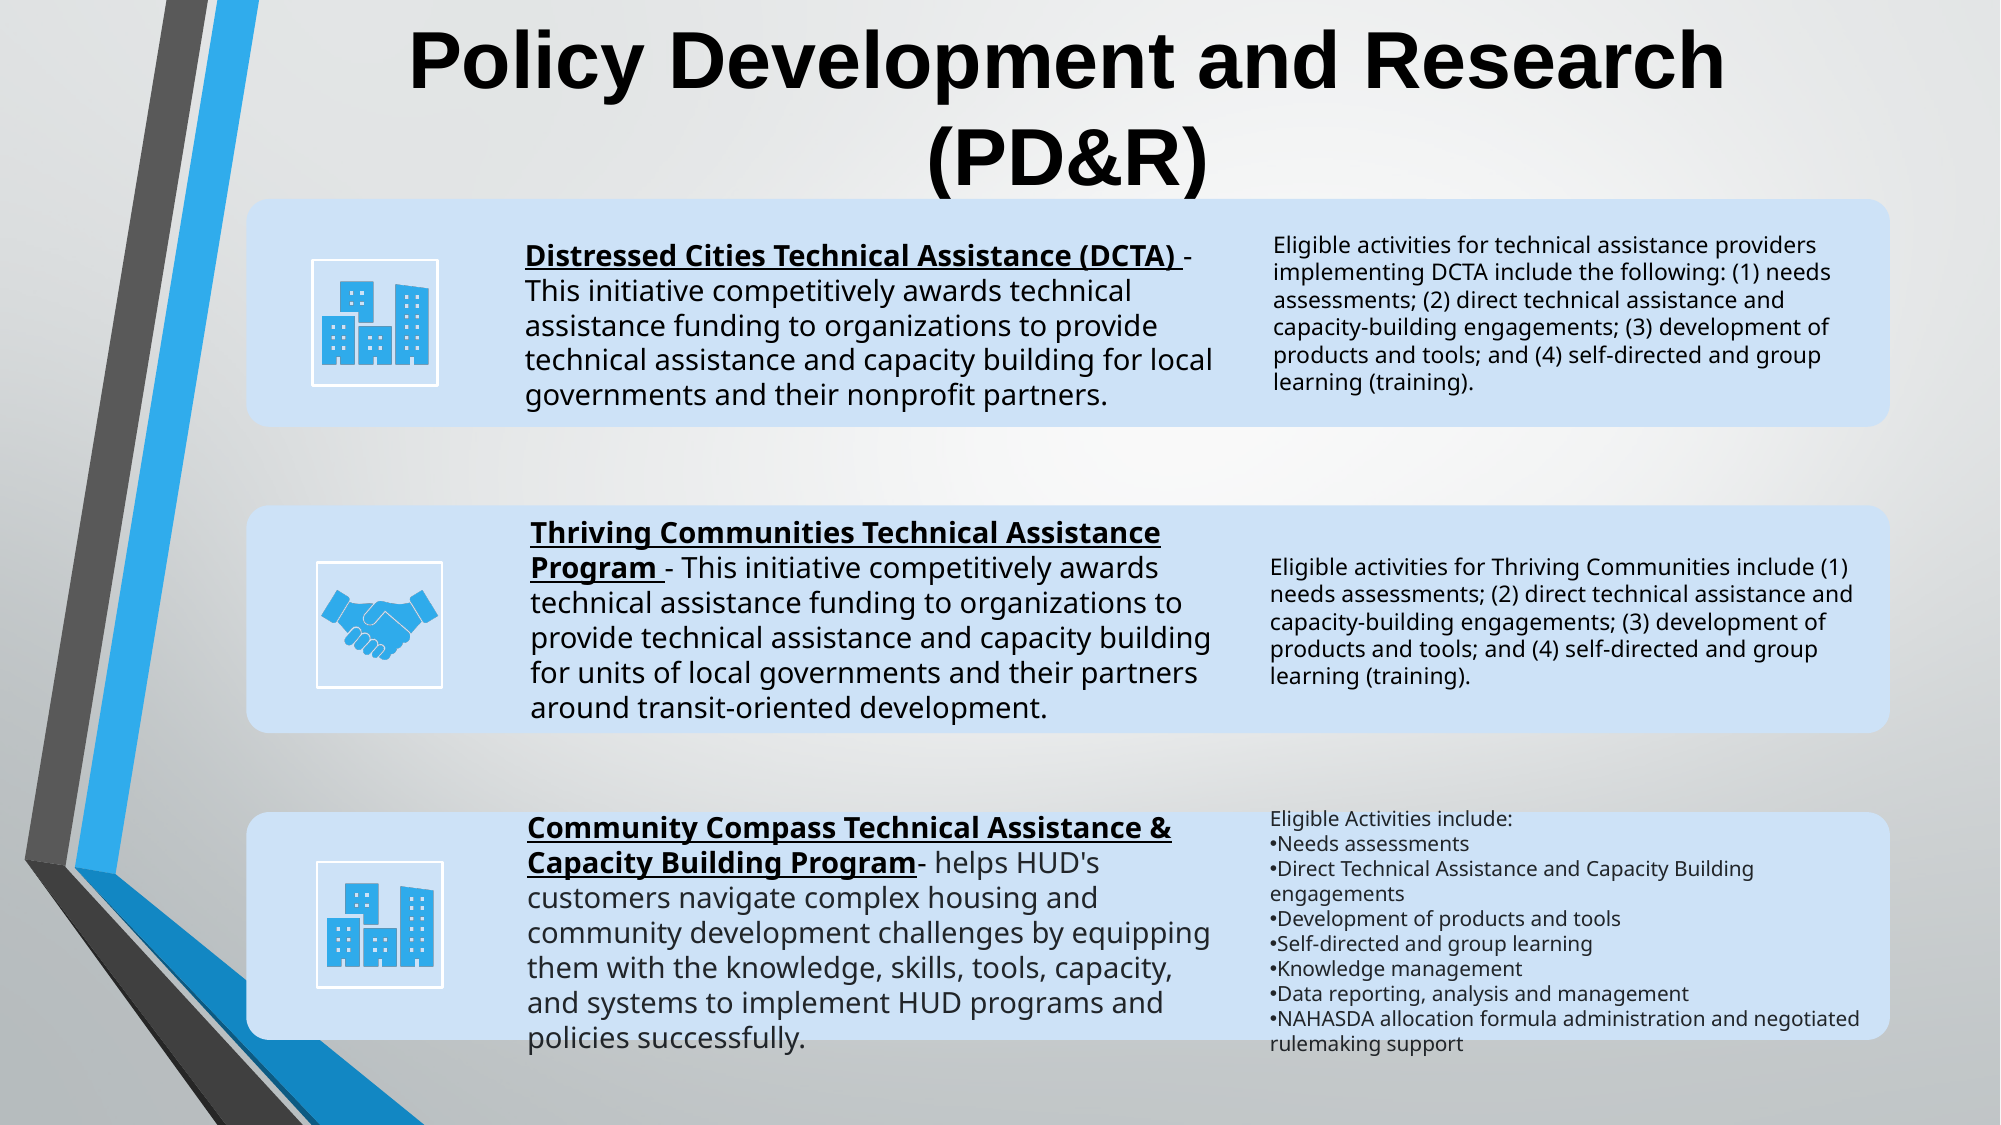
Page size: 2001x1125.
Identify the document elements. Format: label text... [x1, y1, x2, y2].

text_box [316, 861, 444, 989]
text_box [1245, 816, 1892, 1061]
title Policy Development and Research (PD&R) [246, 0, 1890, 198]
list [246, 198, 1891, 823]
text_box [502, 817, 1245, 1061]
text_box [246, 823, 502, 1040]
